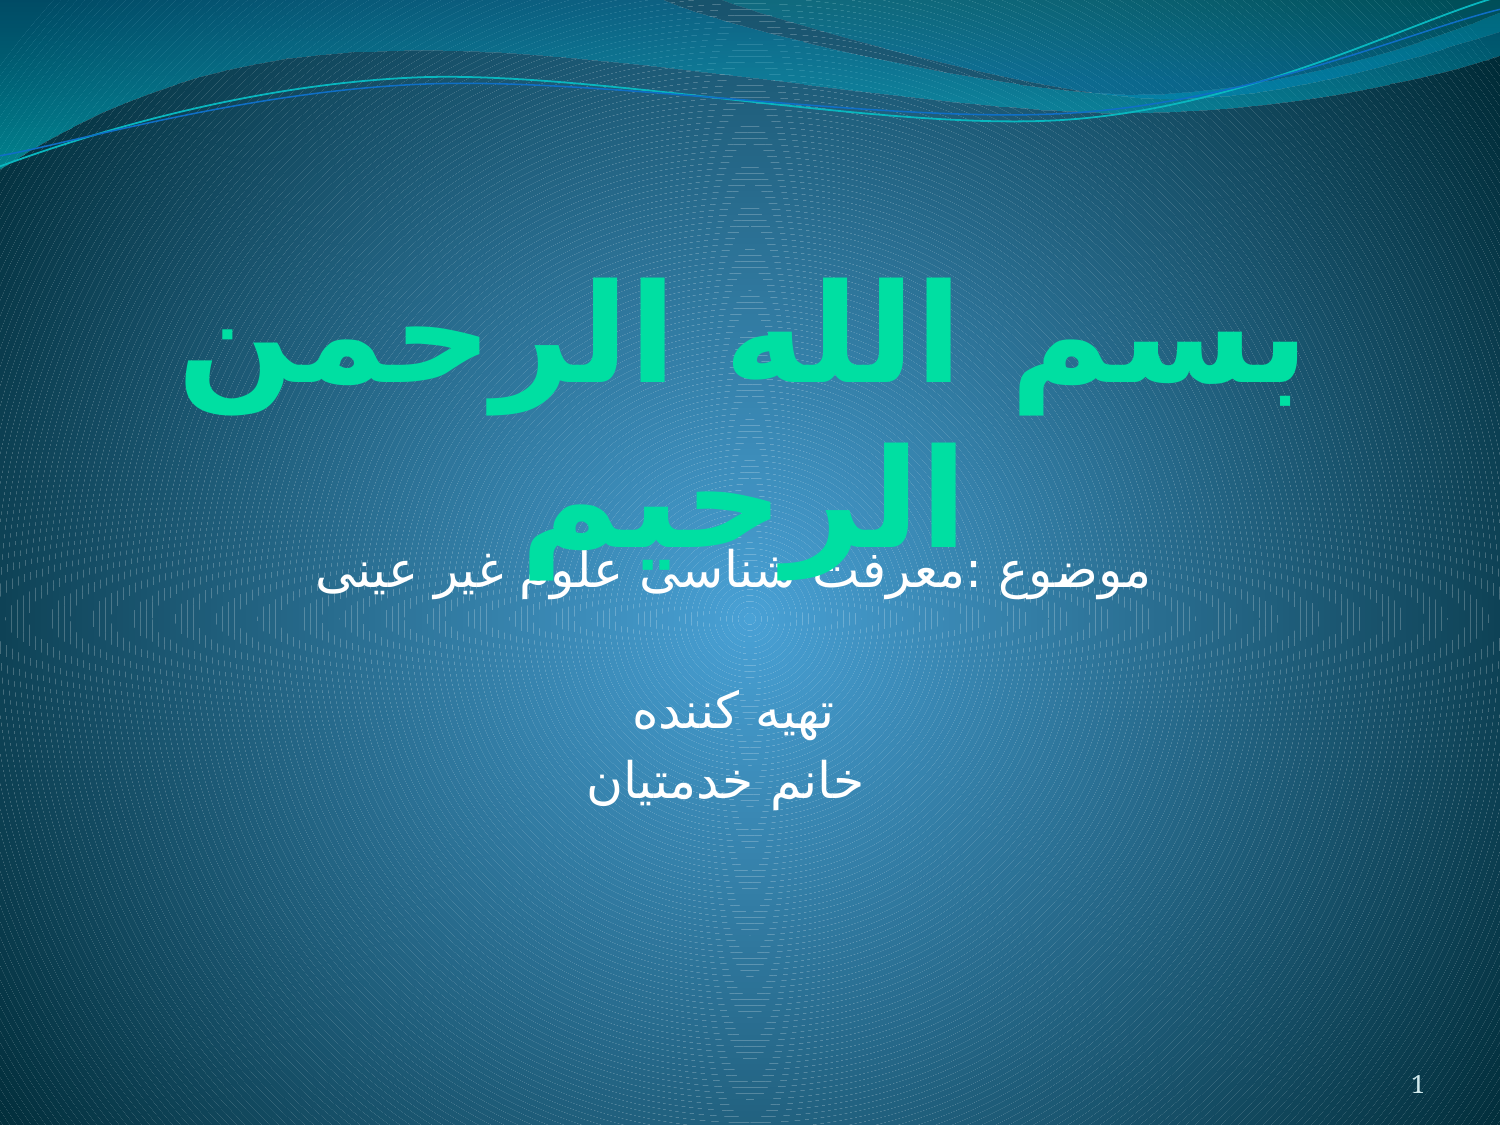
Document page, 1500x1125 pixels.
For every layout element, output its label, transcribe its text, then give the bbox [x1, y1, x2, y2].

slide_number 1 [1299, 1042, 1425, 1103]
text_box بسم الله الرحمن الرحیم [112, 237, 1377, 583]
subtitle موضوع :معرفت شناسی علوم غیر عینی تهیه کننده خانم خدمتیان [87, 529, 1376, 818]
